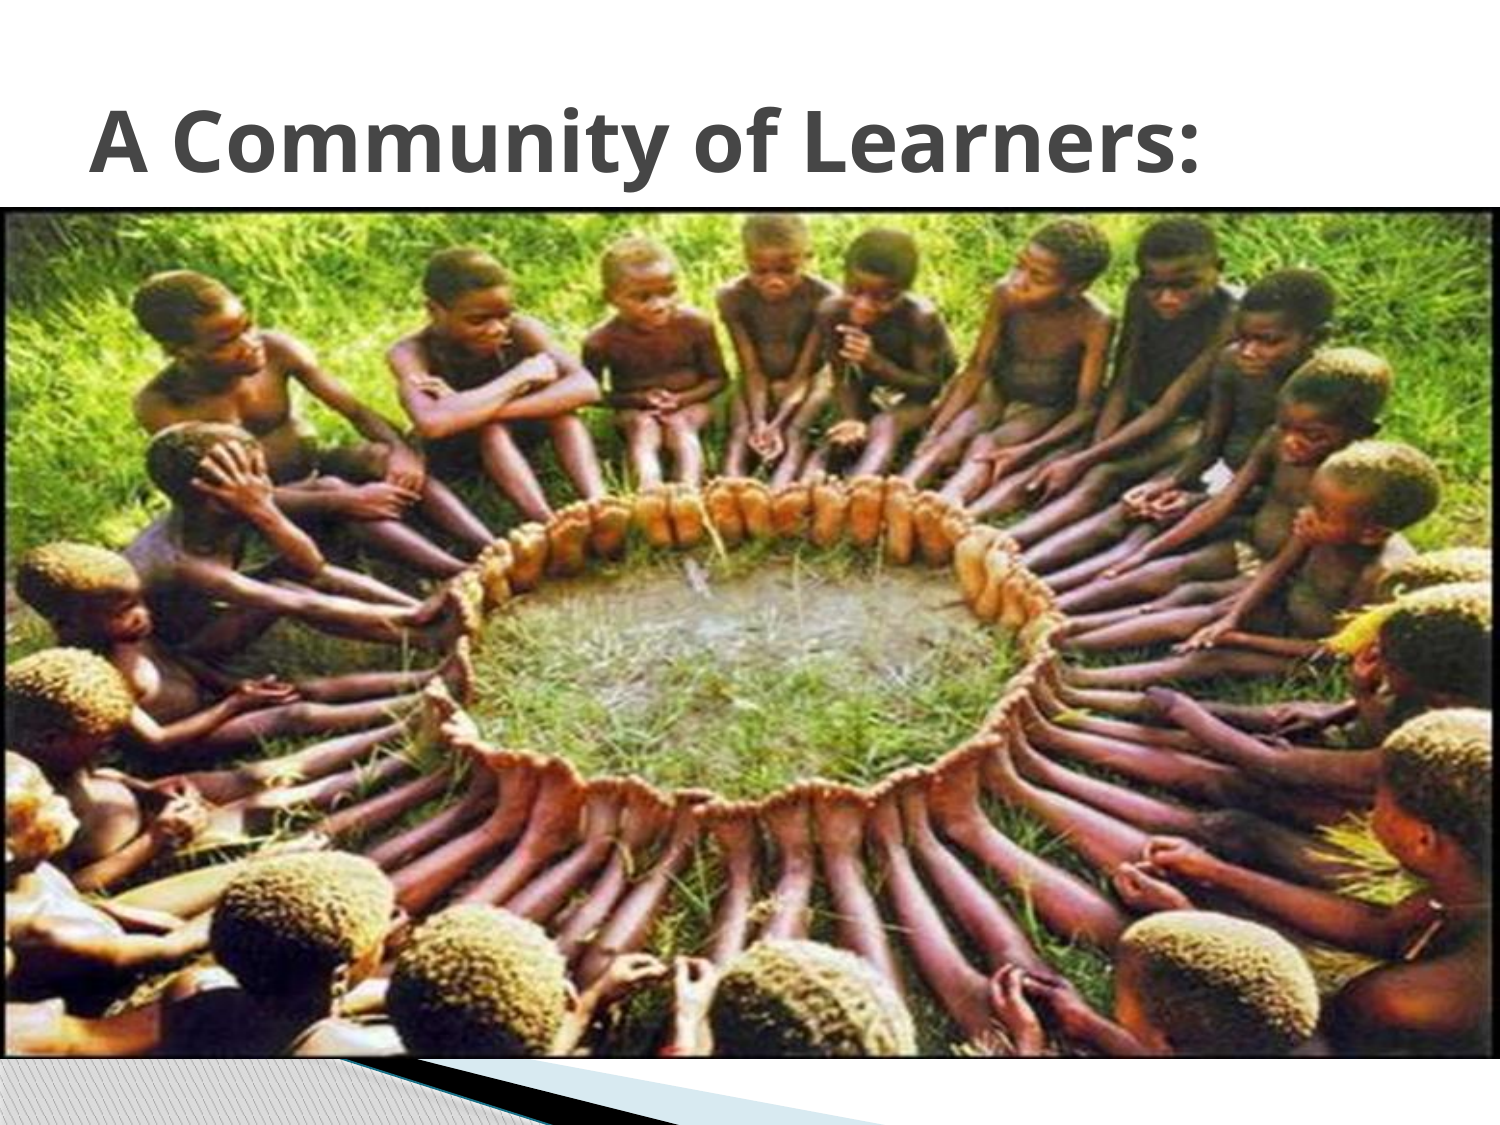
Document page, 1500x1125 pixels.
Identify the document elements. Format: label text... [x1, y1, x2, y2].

title A Community of Learners: [75, 45, 1425, 207]
picture [0, 207, 1500, 1059]
